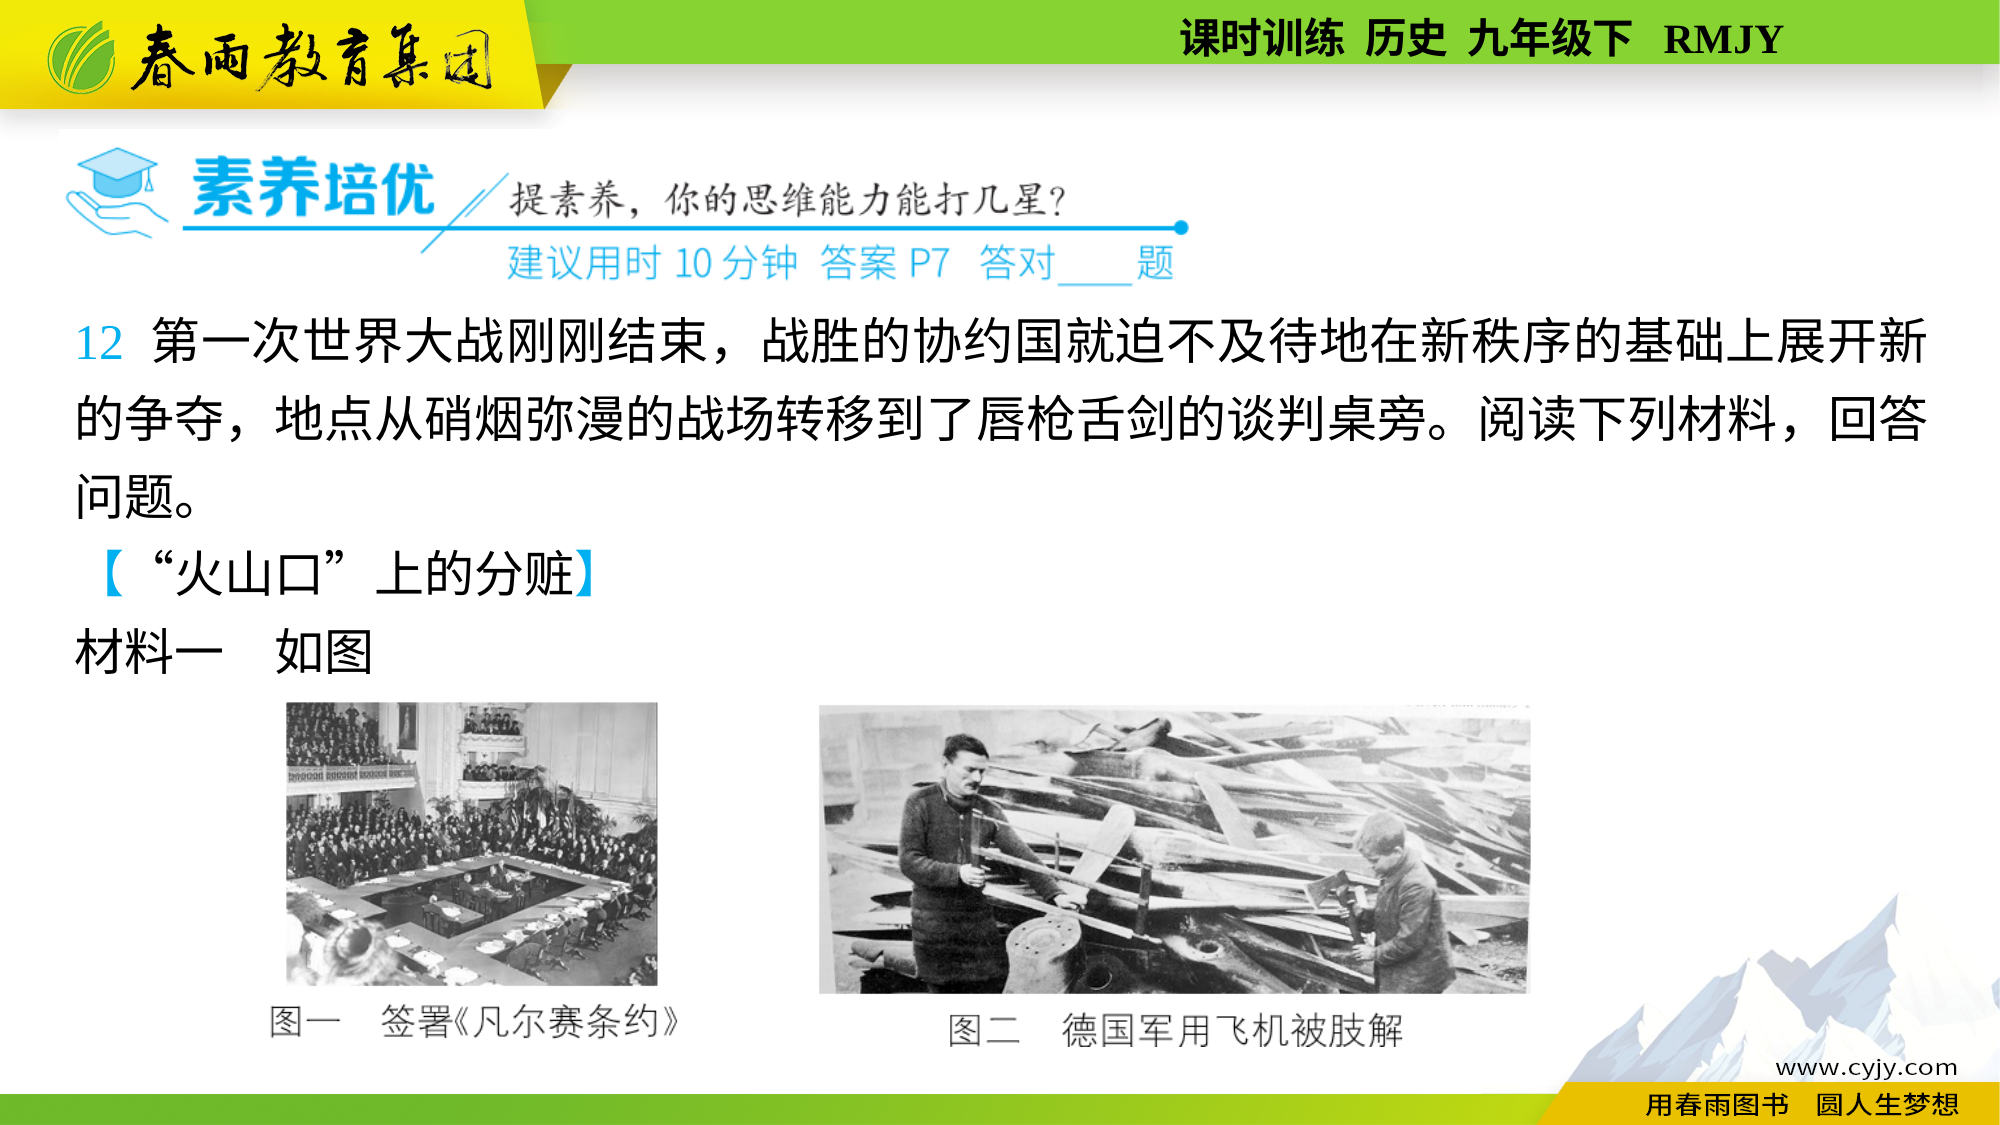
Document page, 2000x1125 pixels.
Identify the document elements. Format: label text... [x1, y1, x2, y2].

list 12 第一次世界大战刚刚结束，战胜的协约国就迫不及待地在新秩序的基础上展开新的争夺，地点从硝烟弥漫的战场转移到了唇枪舌剑的谈判桌旁。阅读下列材料，回答问题。 【“火山口”上的分赃】 材料一 如图 [59, 283, 1944, 685]
picture [0, 0, 2000, 1125]
